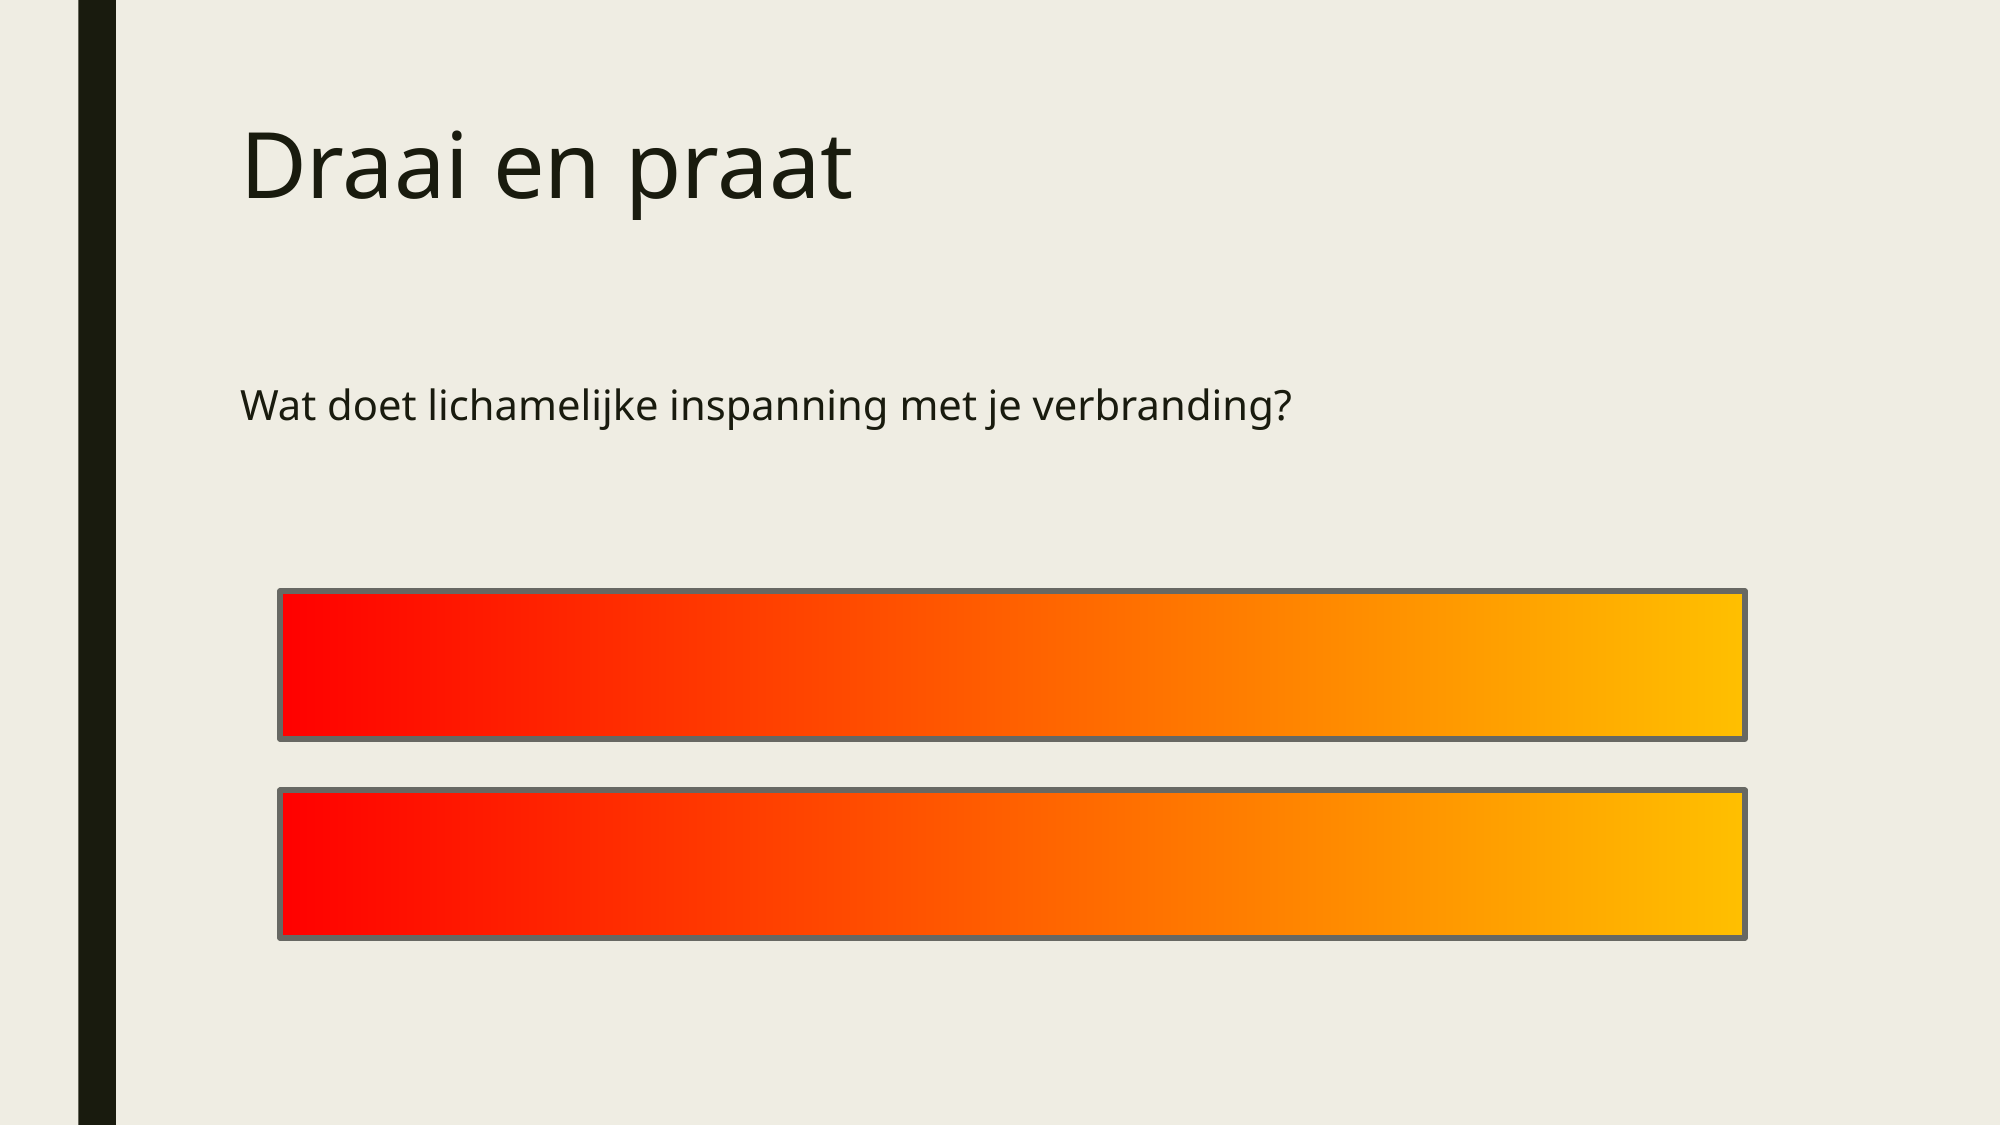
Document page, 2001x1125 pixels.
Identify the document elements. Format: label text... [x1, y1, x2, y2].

text_box [277, 787, 1748, 941]
list Wat doet lichamelijke inspanning met je verbranding? [225, 375, 1800, 739]
text_box [277, 588, 1748, 742]
title Draai en praat [225, 112, 1800, 357]
